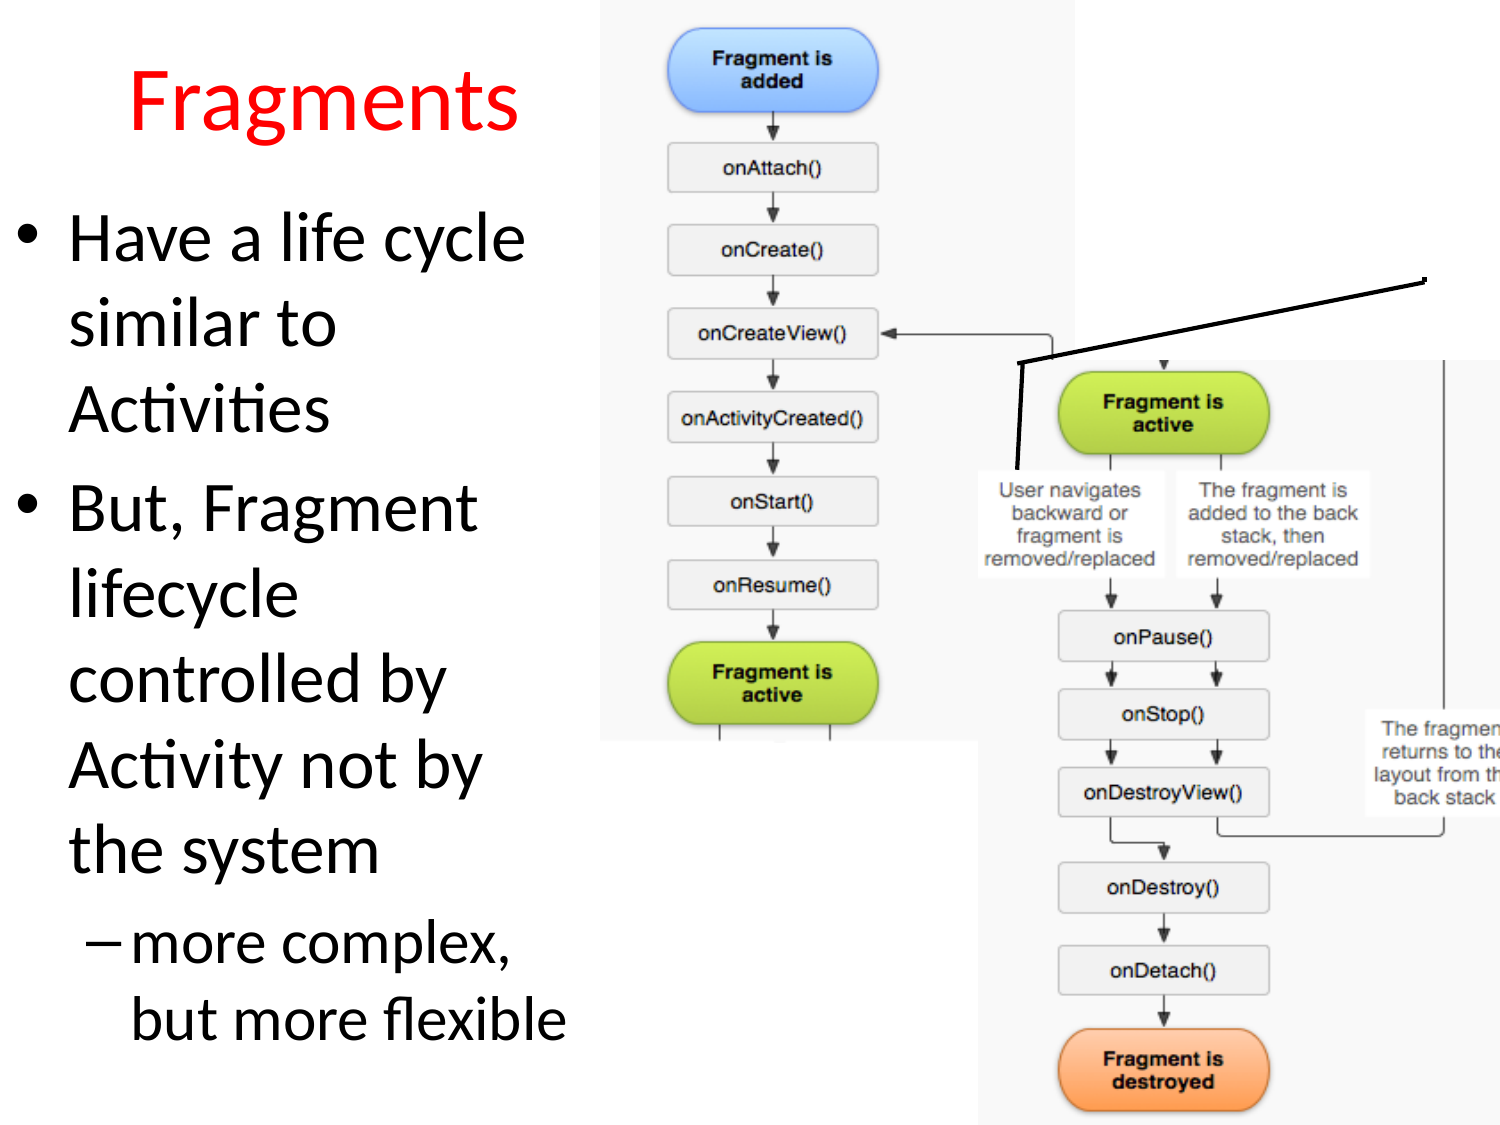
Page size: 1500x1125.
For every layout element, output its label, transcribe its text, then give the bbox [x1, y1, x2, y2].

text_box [1016, 363, 1023, 471]
picture [599, 0, 1500, 1125]
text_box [1016, 282, 1425, 364]
list Have a life cycle similar to Activities But, Fragment lifecycle controlled by Activity not by the system more complex, but more flexible [0, 182, 588, 1125]
title Fragments [0, 0, 598, 188]
